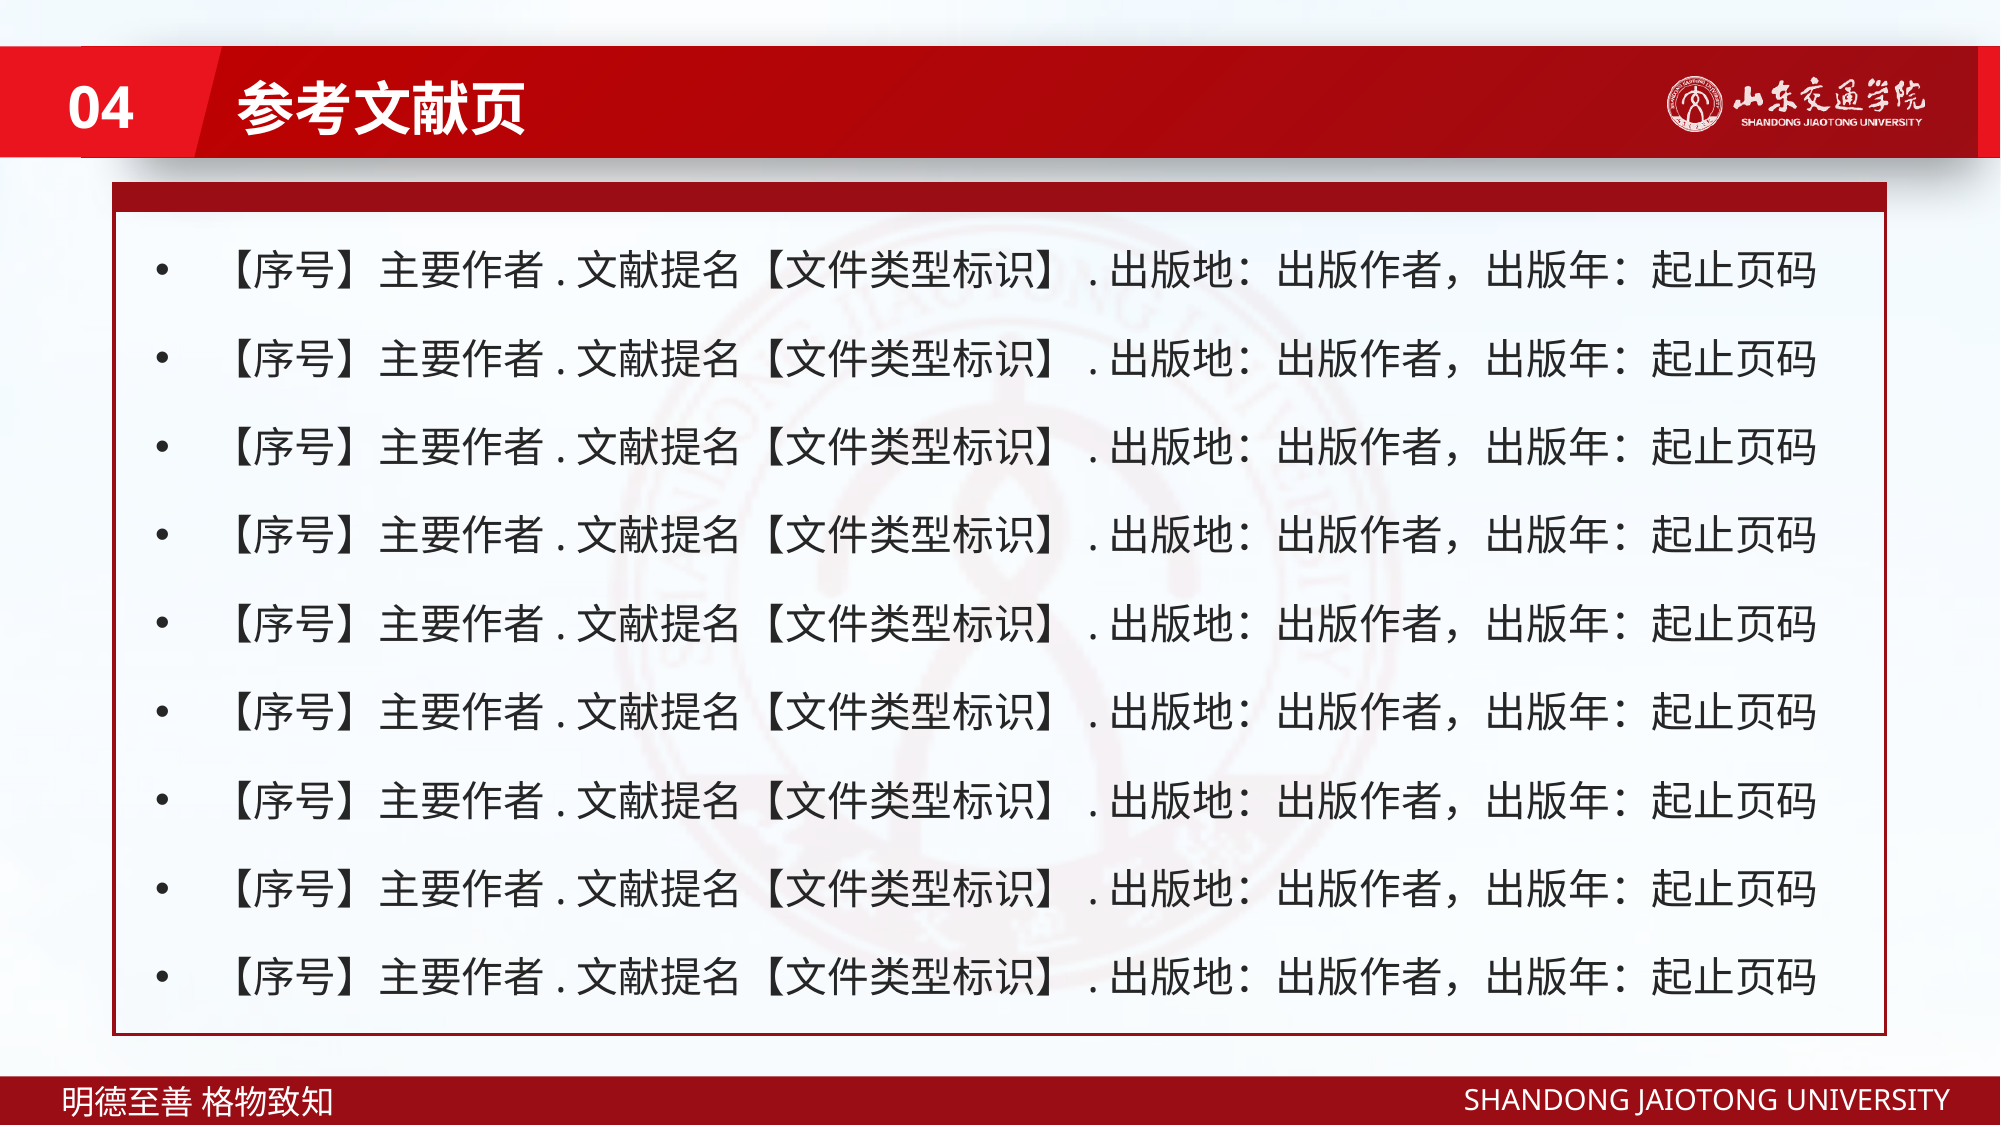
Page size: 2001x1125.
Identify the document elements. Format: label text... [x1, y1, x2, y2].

text_box [113, 183, 1887, 212]
list 04 [26, 70, 176, 133]
text_box 【序号】主要作者.文献提名【文件类型标识】.出版地：出版作者，出版年：起止页码 [140, 943, 1834, 1009]
text_box [113, 212, 1887, 1036]
text_box 【序号】主要作者.文献提名【文件类型标识】.出版地：出版作者，出版年：起止页码 [140, 501, 1834, 567]
text_box 【序号】主要作者.文献提名【文件类型标识】.出版地：出版作者，出版年：起止页码 [140, 236, 1834, 302]
text_box 【序号】主要作者.文献提名【文件类型标识】.出版地：出版作者，出版年：起止页码 [140, 325, 1834, 390]
text_box 【序号】主要作者.文献提名【文件类型标识】.出版地：出版作者，出版年：起止页码 [140, 678, 1834, 744]
list 参考文献页 [221, 61, 1578, 163]
text_box 【序号】主要作者.文献提名【文件类型标识】.出版地：出版作者，出版年：起止页码 [140, 855, 1834, 921]
picture [1653, 48, 1938, 158]
text_box 【序号】主要作者.文献提名【文件类型标识】.出版地：出版作者，出版年：起止页码 [140, 413, 1834, 479]
text_box 【序号】主要作者.文献提名【文件类型标识】.出版地：出版作者，出版年：起止页码 [140, 766, 1834, 832]
text_box 【序号】主要作者.文献提名【文件类型标识】.出版地：出版作者，出版年：起止页码 [140, 590, 1834, 655]
